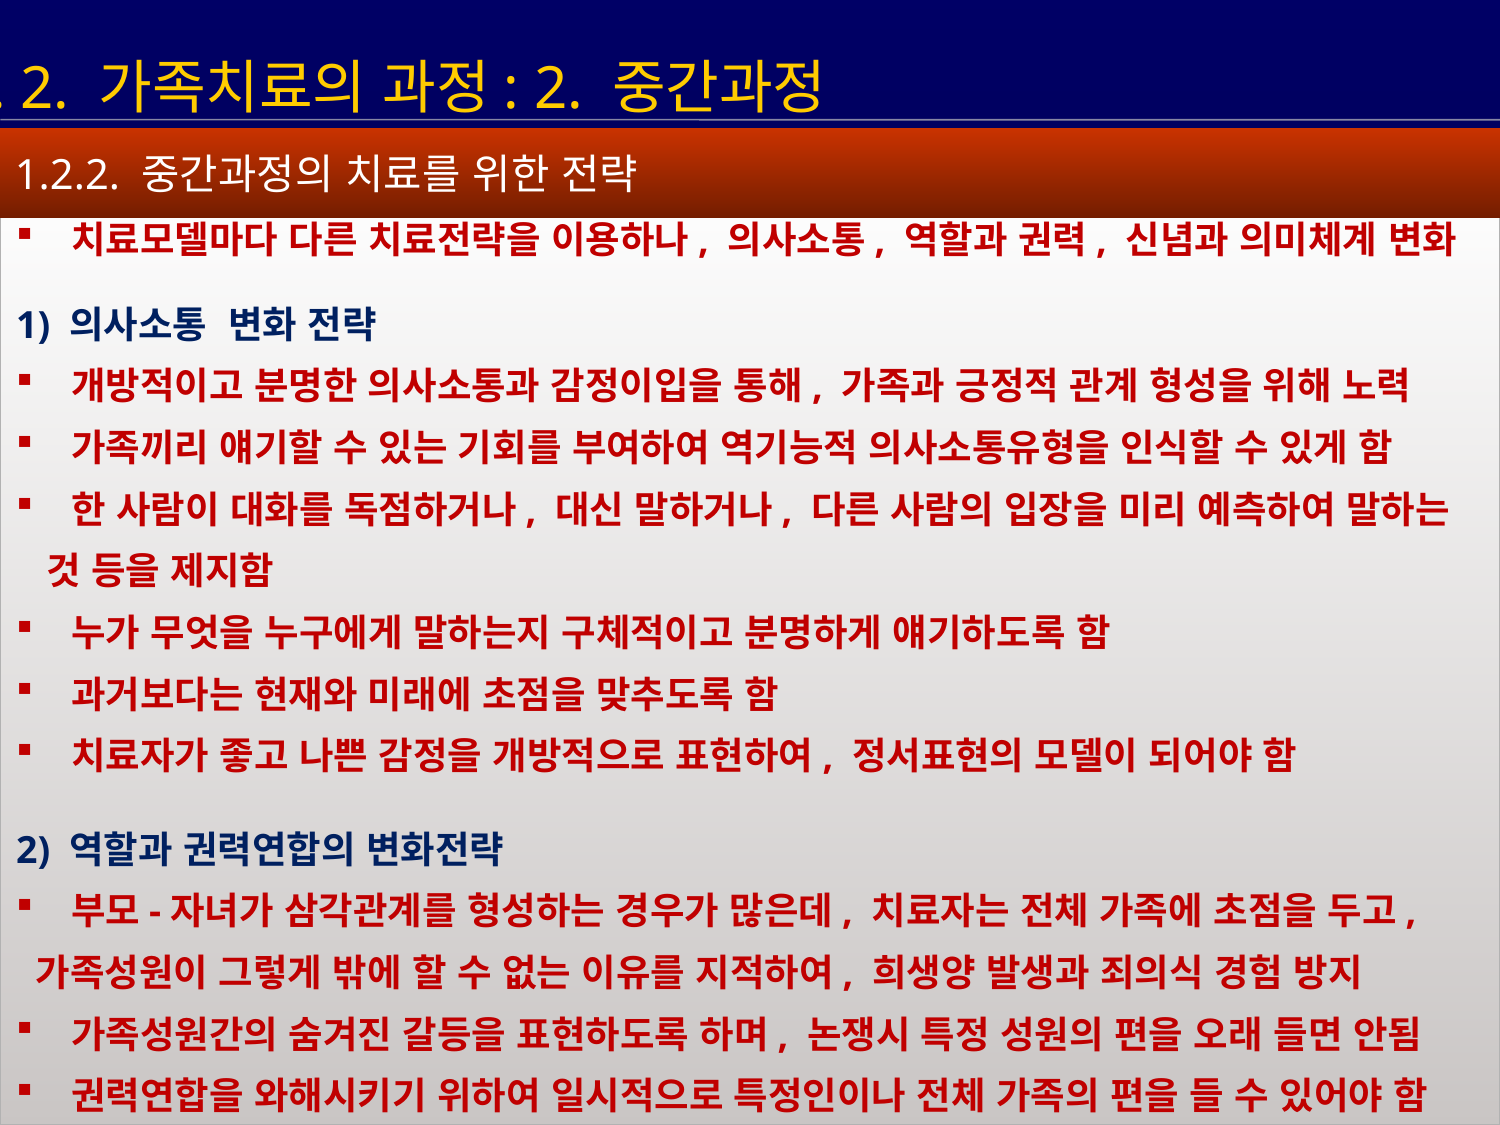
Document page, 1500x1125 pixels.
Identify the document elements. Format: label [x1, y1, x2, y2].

text_box [0, 42, 1500, 1125]
